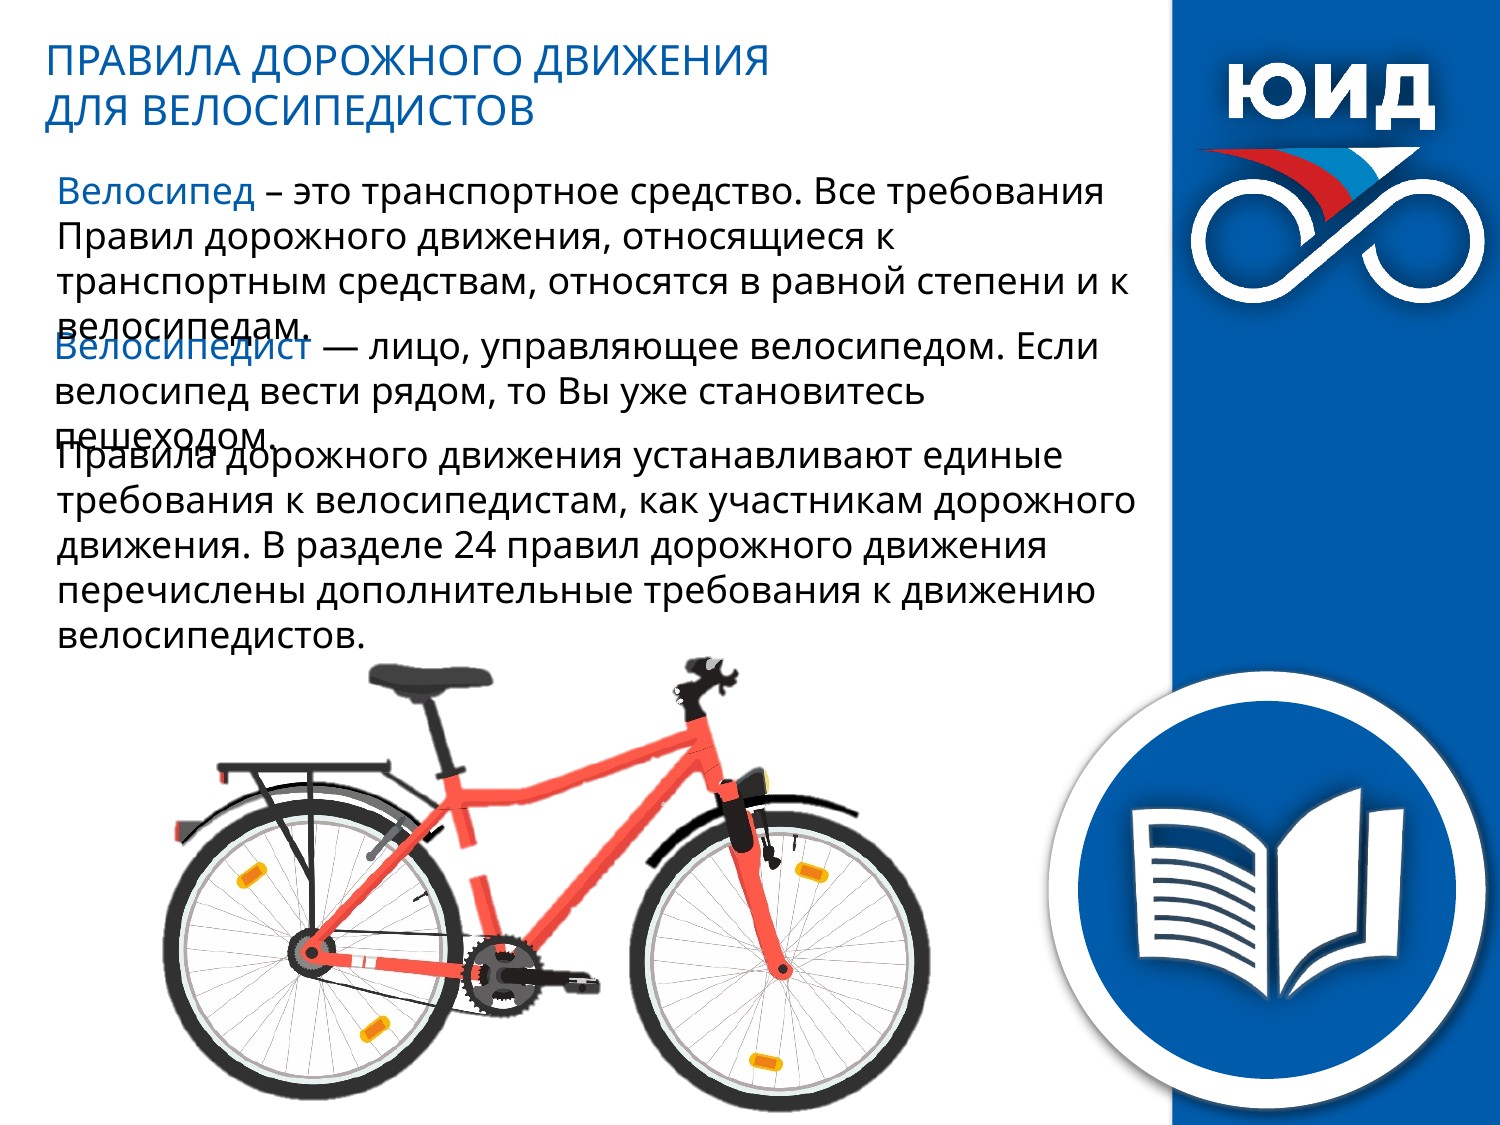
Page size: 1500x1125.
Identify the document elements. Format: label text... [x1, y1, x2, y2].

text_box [1048, 0, 1500, 1125]
picture [131, 605, 966, 1125]
text_box ПРАВИЛА ДОРОЖНОГО ДВИЖЕНИЯ ДЛЯ ВЕЛОСИПЕДИСТОВ [31, 26, 1048, 142]
text_box Велосипедист — лицо, управляющее велосипедом. Если велосипед вести рядом, то Вы уже становитесь пешеходом. [38, 314, 1048, 465]
text_box Правила дорожного движения устанавливают единые требования к велосипедистам, как участникам дорожного движения. В разделе 24 правил дорожного движения перечислены дополнительные требования к движению велосипедистов. [41, 423, 1048, 664]
text_box Велосипед – это транспортное средство. Все требования Правил дорожного движения, относящиеся к транспортным средствам, относятся в равной степени и к велосипедам. [41, 159, 1048, 355]
